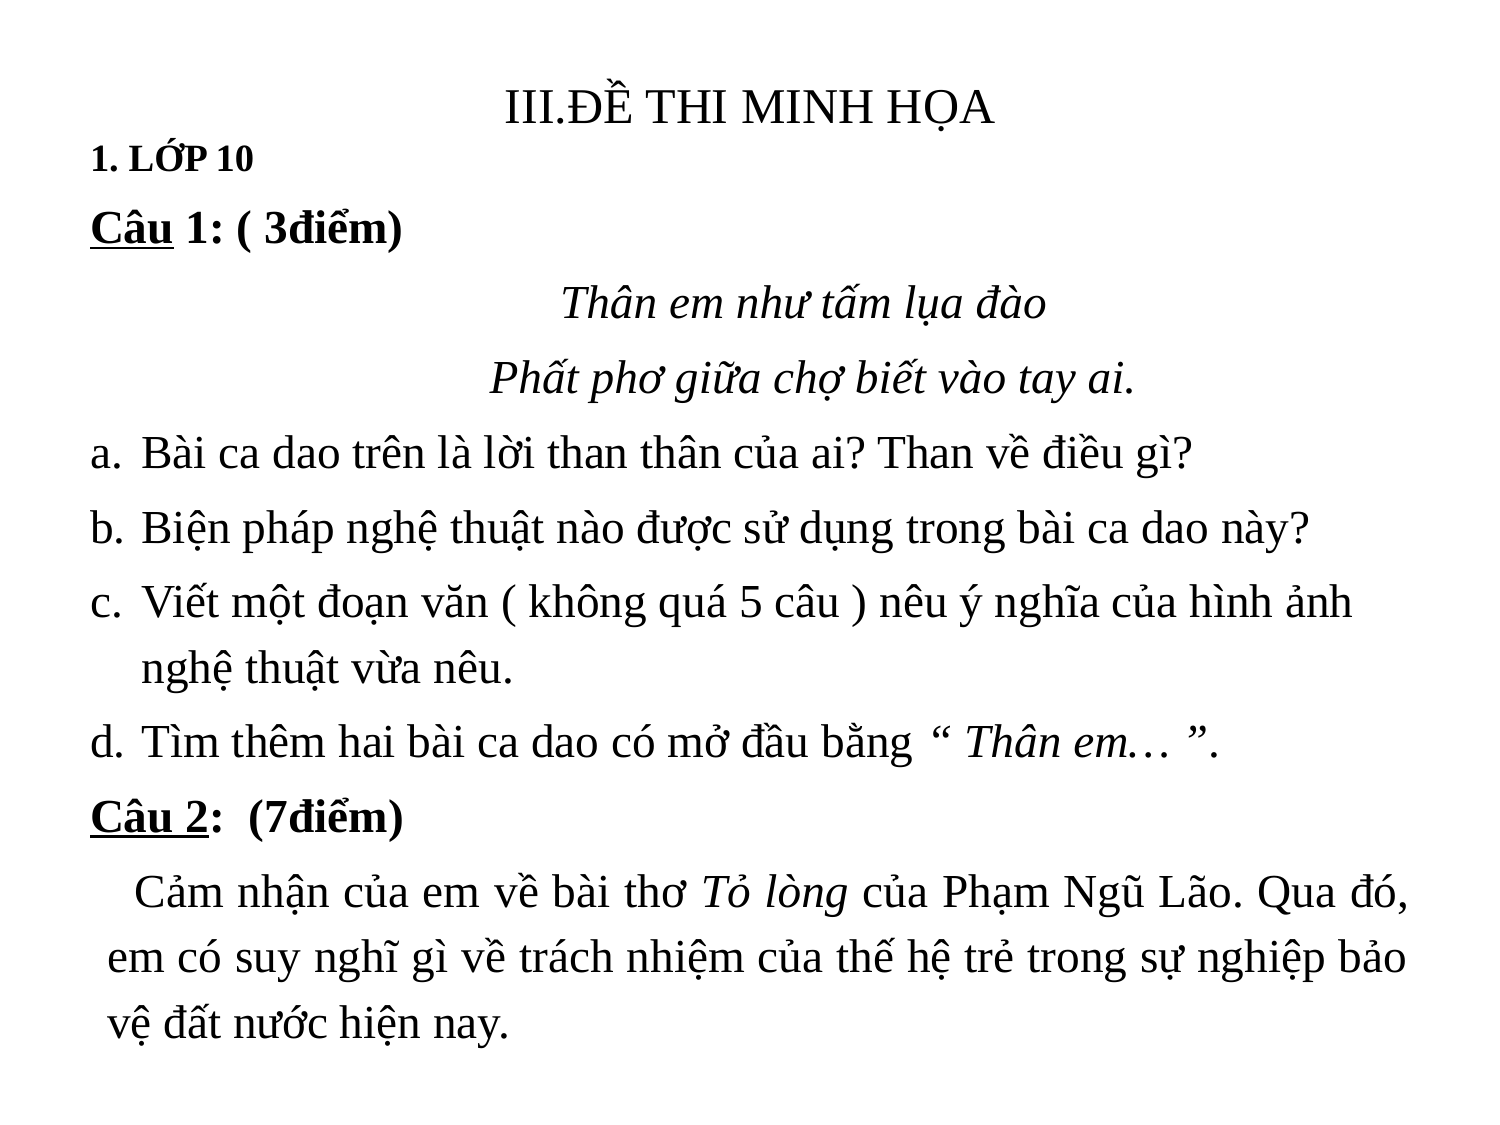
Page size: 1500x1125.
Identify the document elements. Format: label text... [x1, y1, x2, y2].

list 1. LỚP 10 Câu 1: ( 3điểm) Thân em như tấm lụa đào Phất phơ giữa chợ biết vào tay ai. Bài ca dao trên là lời than thân của ai? Than về điều gì? Biện pháp nghệ thuật nào được sử dụng trong bài ca dao này? Viết một đoạn văn ( không quá 5 câu ) nêu ý nghĩa của hình ảnh nghệ thuật vừa nêu. Tìm thêm hai bài ca dao có mở đầu bằng “ Thân em… ”. Câu 2: (7điểm) Cảm nhận của em về bài thơ Tỏ lòng của Phạm Ngũ Lão. Qua đó, em có suy nghĩ gì về trách nhiệm của thế hệ trẻ trong sự nghiệp bảo vệ đất nước hiện nay. [75, 125, 1425, 1075]
title III.ĐỀ THI MINH HỌA [75, 45, 1425, 125]
